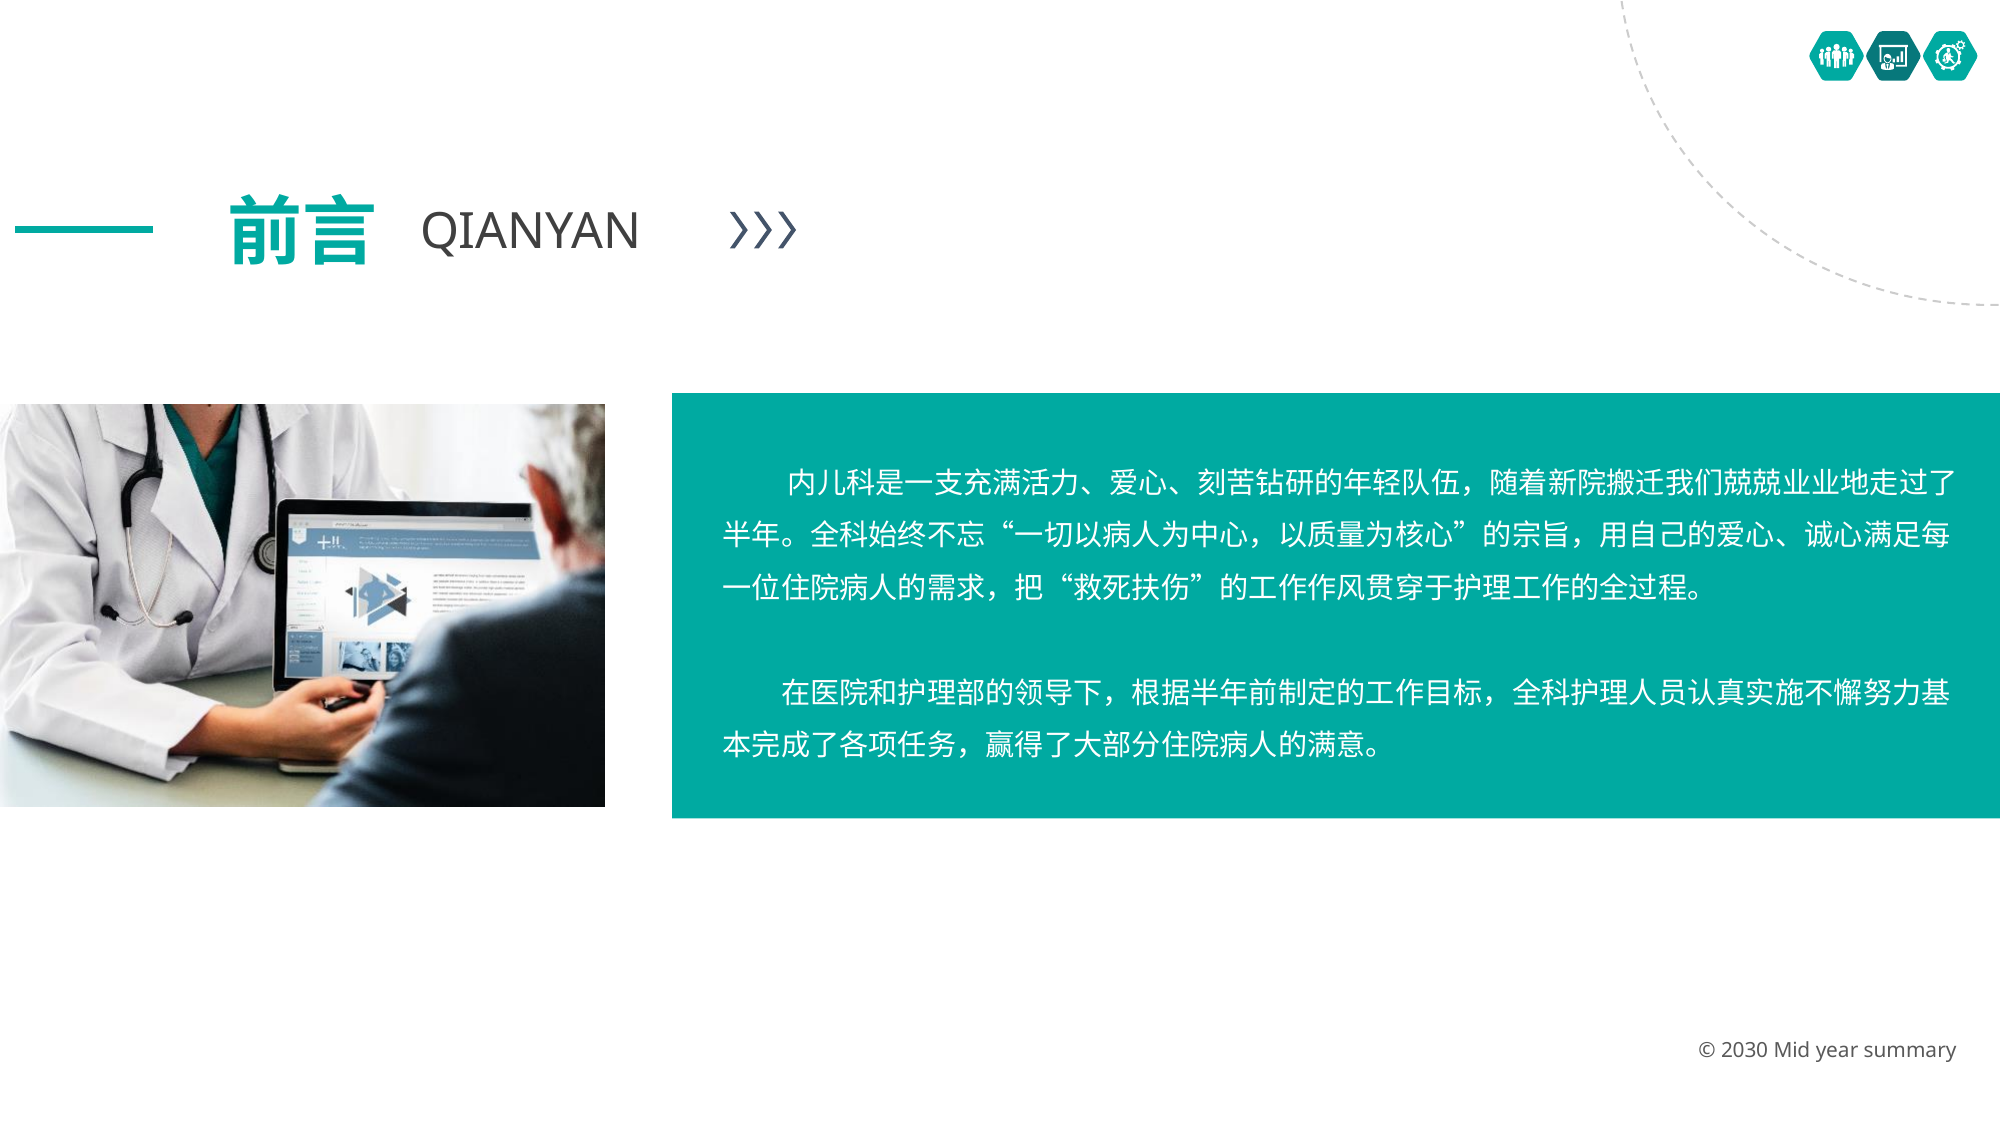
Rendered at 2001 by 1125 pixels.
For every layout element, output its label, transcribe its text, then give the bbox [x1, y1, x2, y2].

text_box [1620, 0, 2000, 306]
text_box [671, 392, 2000, 819]
text_box 内儿科是一支充满活力、爱心、刻苦钻研的年轻队伍，随着新院搬迁我们兢兢业业地走过了半年。全科始终不忘“一切以病人为中心，以质量为核心”的宗旨，用自己的爱心、诚心满足每一位住院病人的需求，把“救死扶伤”的工作作风贯穿于护理工作的全过程。 在医院和护理部的领导下，根据半年前制定的工作目标，全科护理人员认真实施不懈努力基本完成了各项任务，赢得了大部分住院病人的满意。 [707, 439, 1978, 769]
picture [0, 404, 605, 807]
text_box © 2030 Mid year summary [1434, 1029, 1971, 1069]
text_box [405, 191, 797, 268]
text_box 前言 [213, 176, 443, 282]
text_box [1809, 31, 1978, 81]
